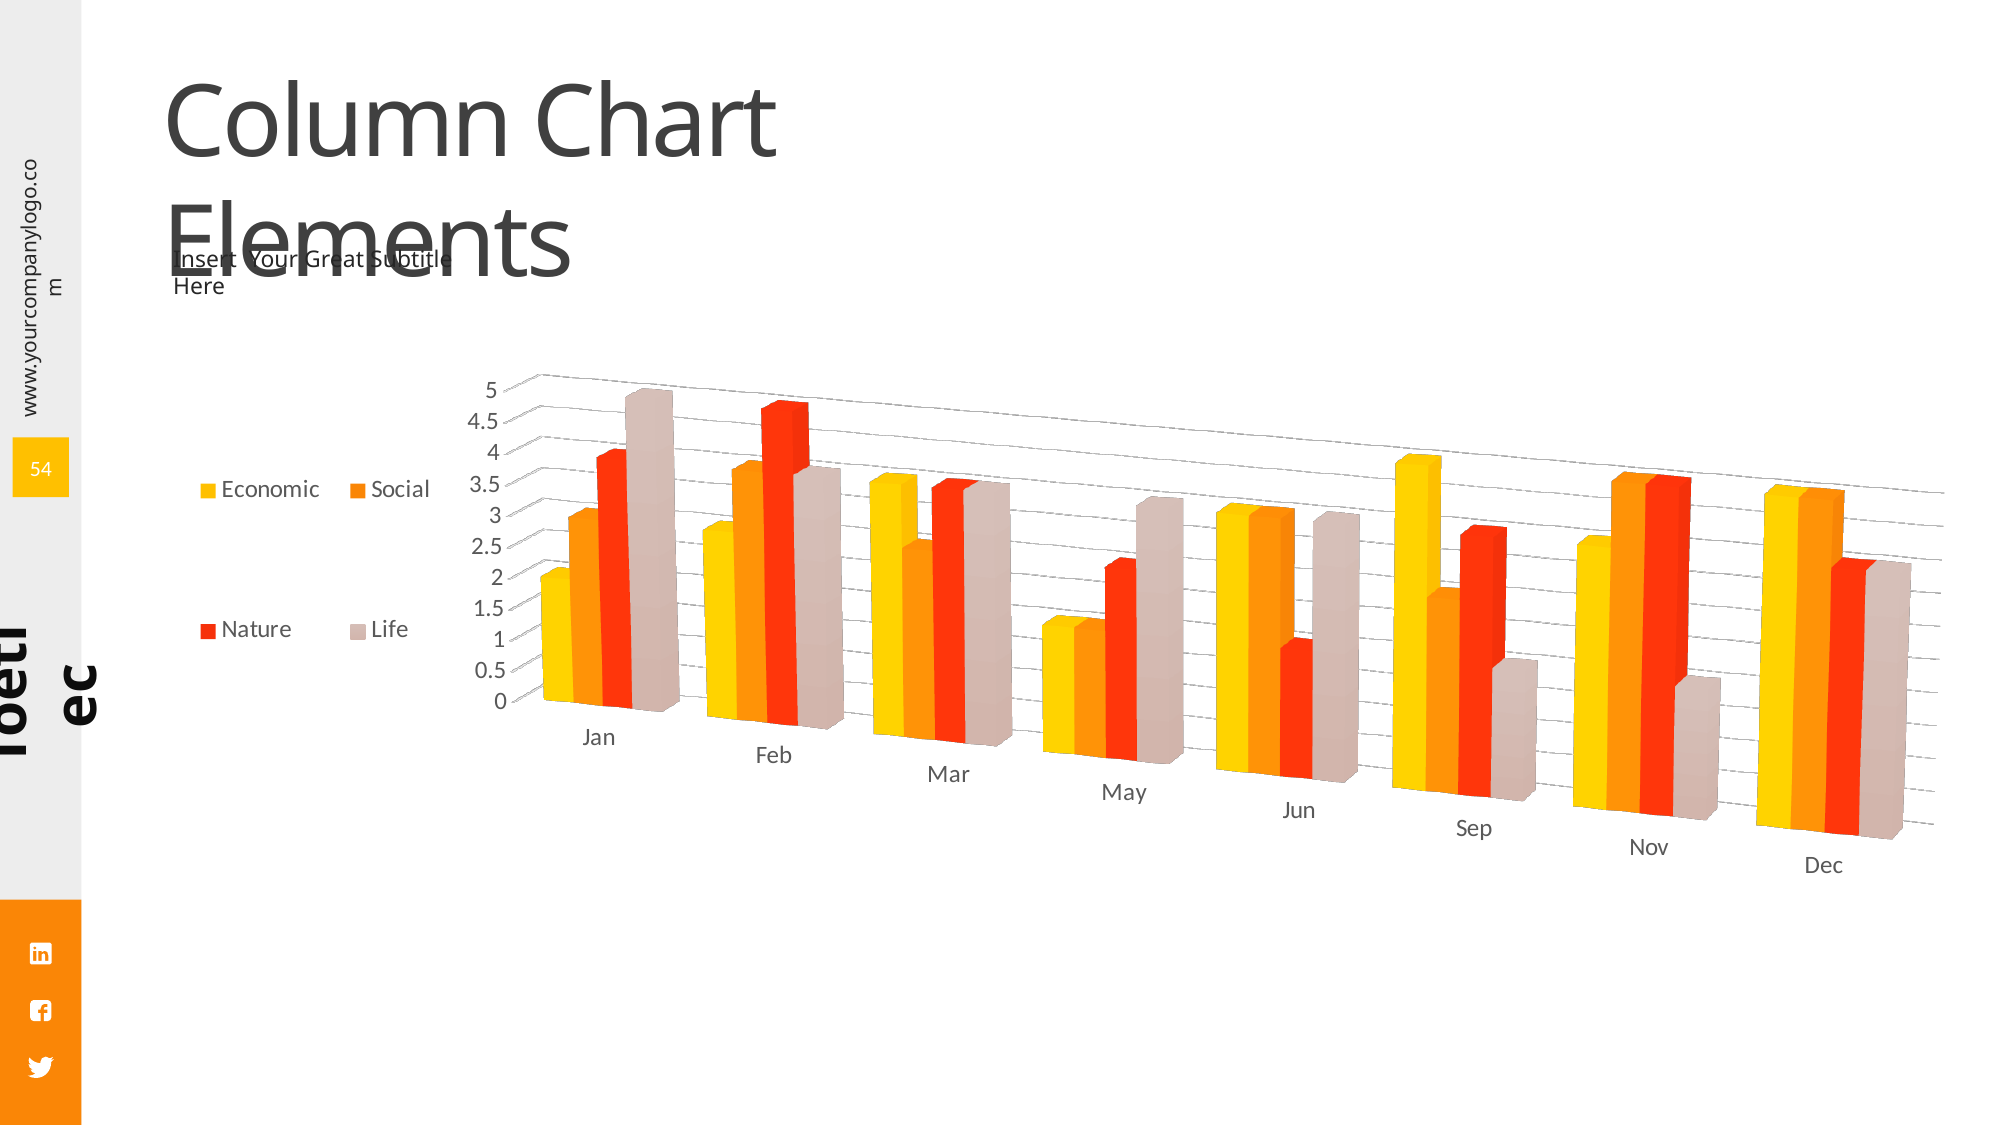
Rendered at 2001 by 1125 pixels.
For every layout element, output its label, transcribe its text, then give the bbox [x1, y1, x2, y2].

chart [162, 347, 2000, 915]
slide_number 54 [12, 437, 69, 498]
text_box Insert Your Great Subtitle Here [158, 237, 512, 307]
text_box Column Chart Elements [147, 116, 987, 236]
